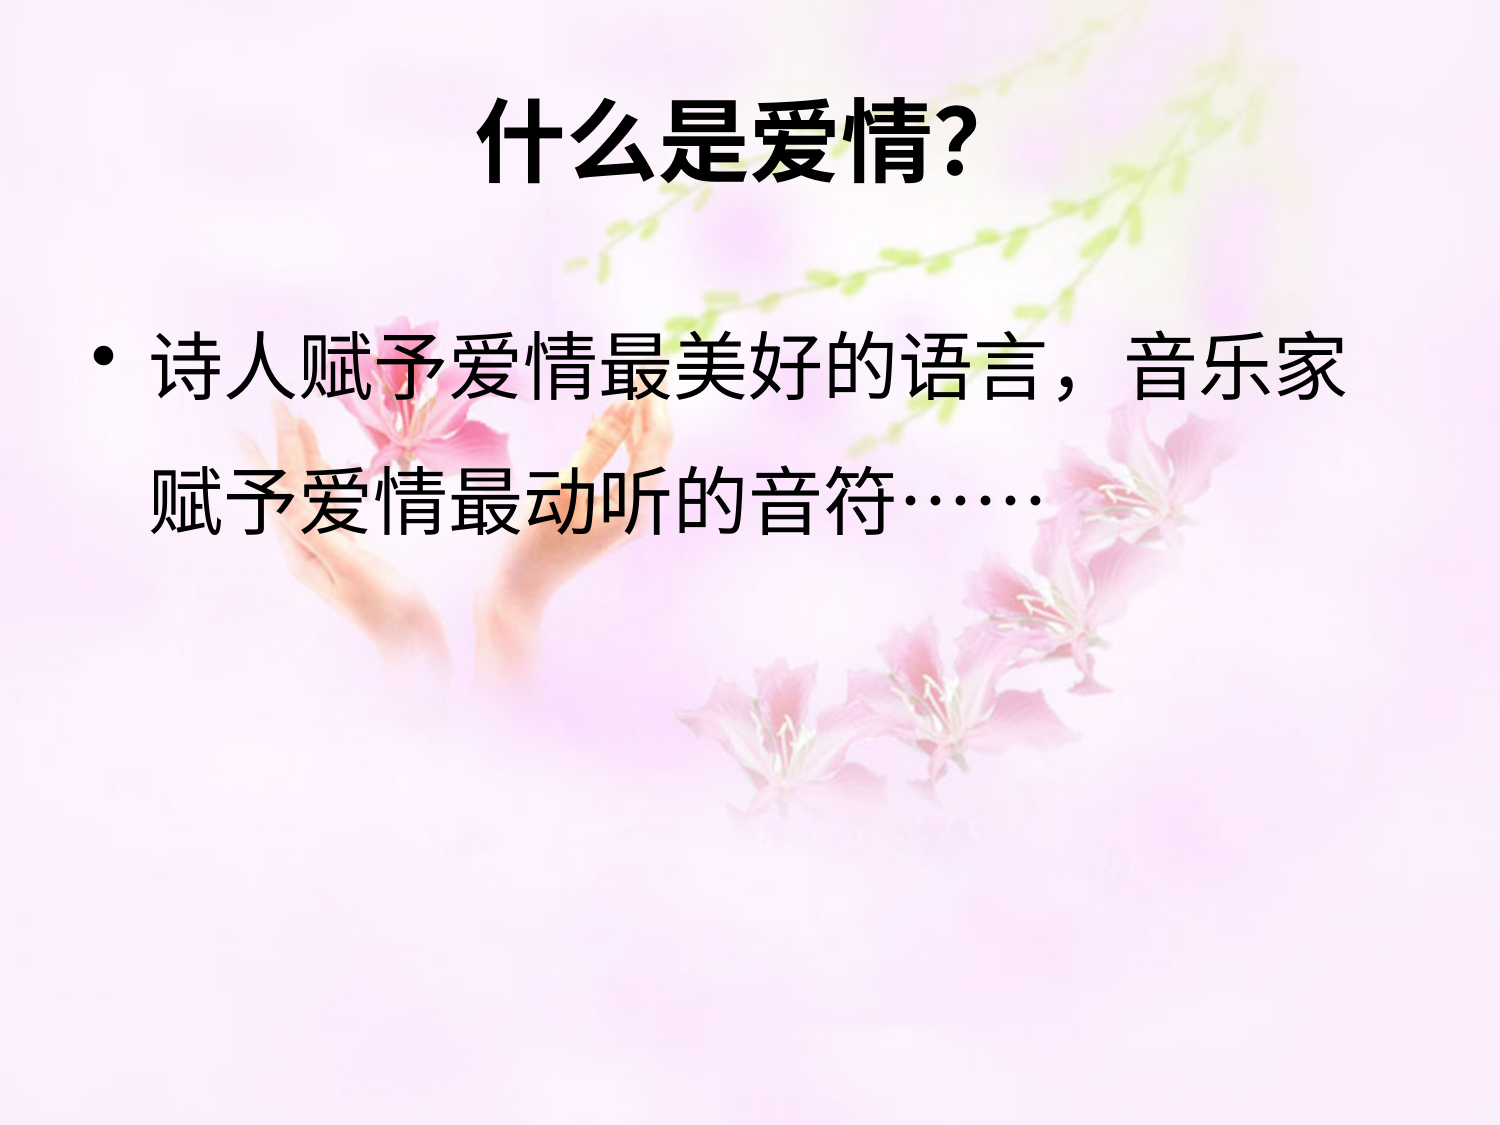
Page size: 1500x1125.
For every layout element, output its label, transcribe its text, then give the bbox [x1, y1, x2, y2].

title 什么是爱情？ [74, 44, 1426, 233]
picture [0, 0, 1500, 1125]
list 诗人赋予爱情最美好的语言，音乐家赋予爱情最动听的音符…… [76, 266, 1428, 1010]
